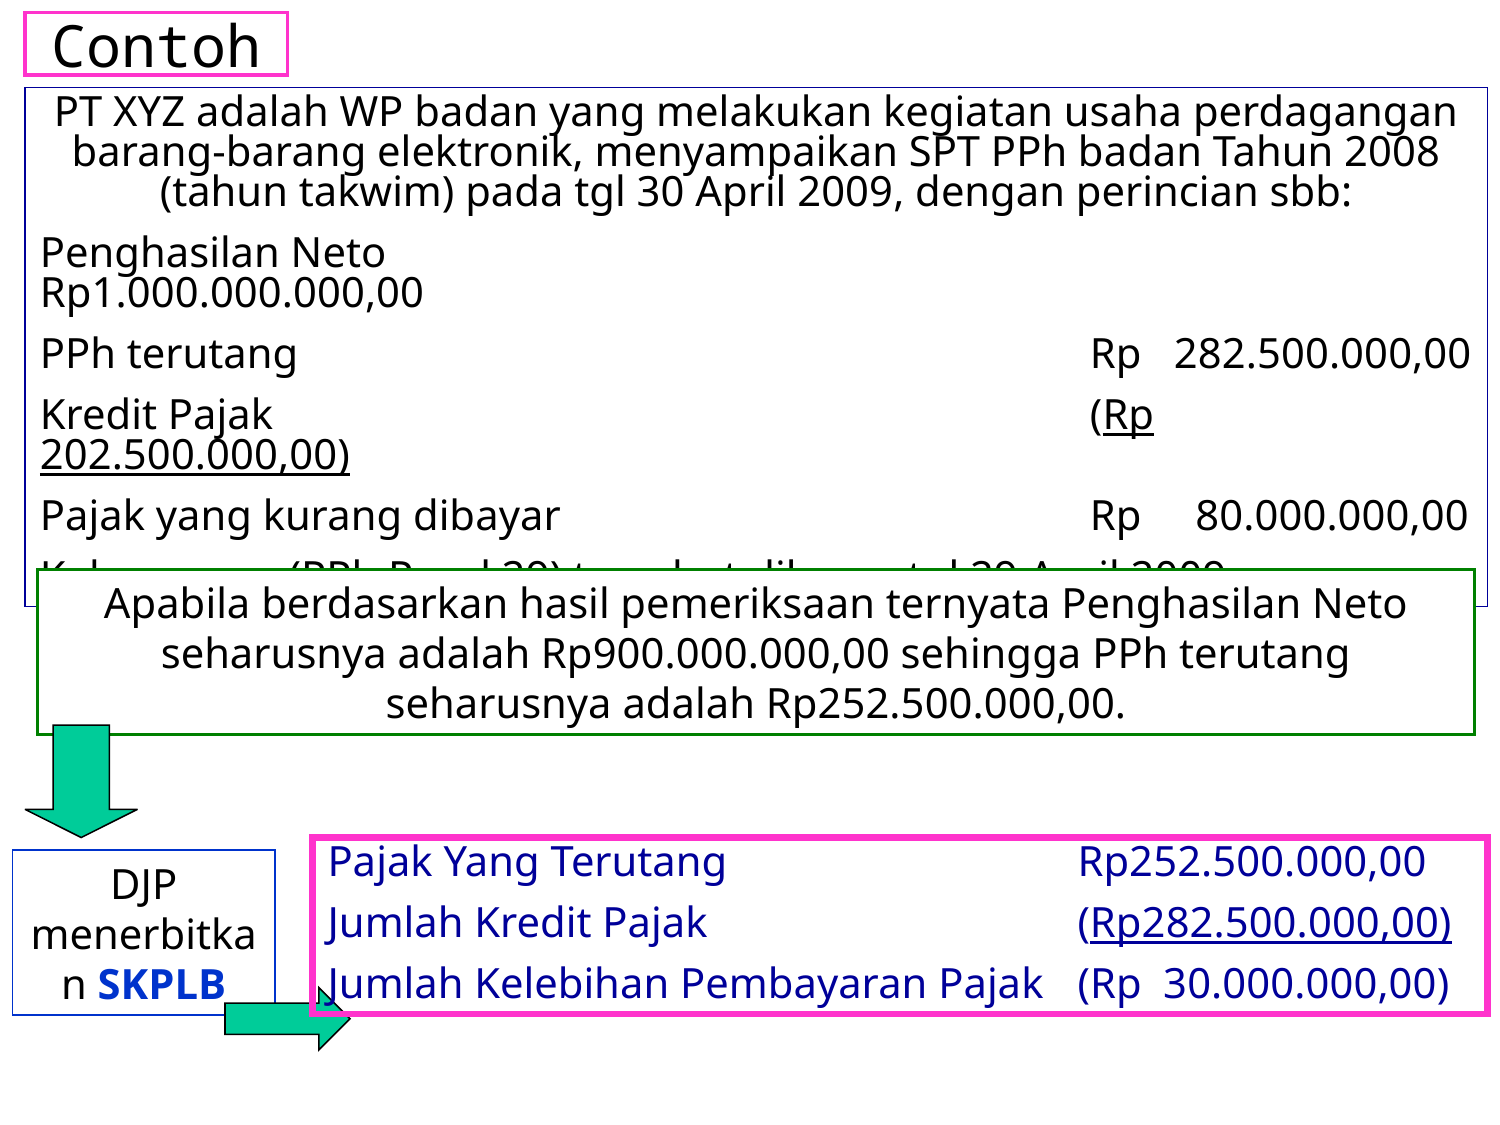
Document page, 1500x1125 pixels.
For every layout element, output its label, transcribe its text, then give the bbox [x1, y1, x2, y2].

text_box DJP menerbitkan SKPLB [12, 849, 275, 1015]
text_box PT XYZ adalah WP badan yang melakukan kegiatan usaha perdagangan barang-barang elektronik, menyampaikan SPT PPh badan Tahun 2008 (tahun takwim) pada tgl 30 April 2009, dengan perincian sbb: Penghasilan Neto Rp1.000.000.000,00 PPh terutang Rp 282.500.000,00 Kredit Pajak (Rp 202.500.000,00) Pajak yang kurang dibayar Rp 80.000.000,00 Kekurangan (PPh Pasal 29) tersebut dibayar tgl 29 April 2009. [24, 87, 1488, 607]
text_box Apabila berdasarkan hasil pemeriksaan ternyata Penghasilan Neto seharusnya adalah Rp900.000.000,00 sehingga PPh terutang seharusnya adalah Rp252.500.000,00. [37, 569, 1475, 735]
text_box [225, 1003, 351, 1050]
text_box Pajak Yang Terutang Rp252.500.000,00 Jumlah Kredit Pajak (Rp282.500.000,00) Jumlah Kelebihan Pembayaran Pajak (Rp 30.000.000,00) [312, 837, 1488, 1015]
title Contoh [24, 12, 288, 76]
text_box [24, 725, 138, 838]
